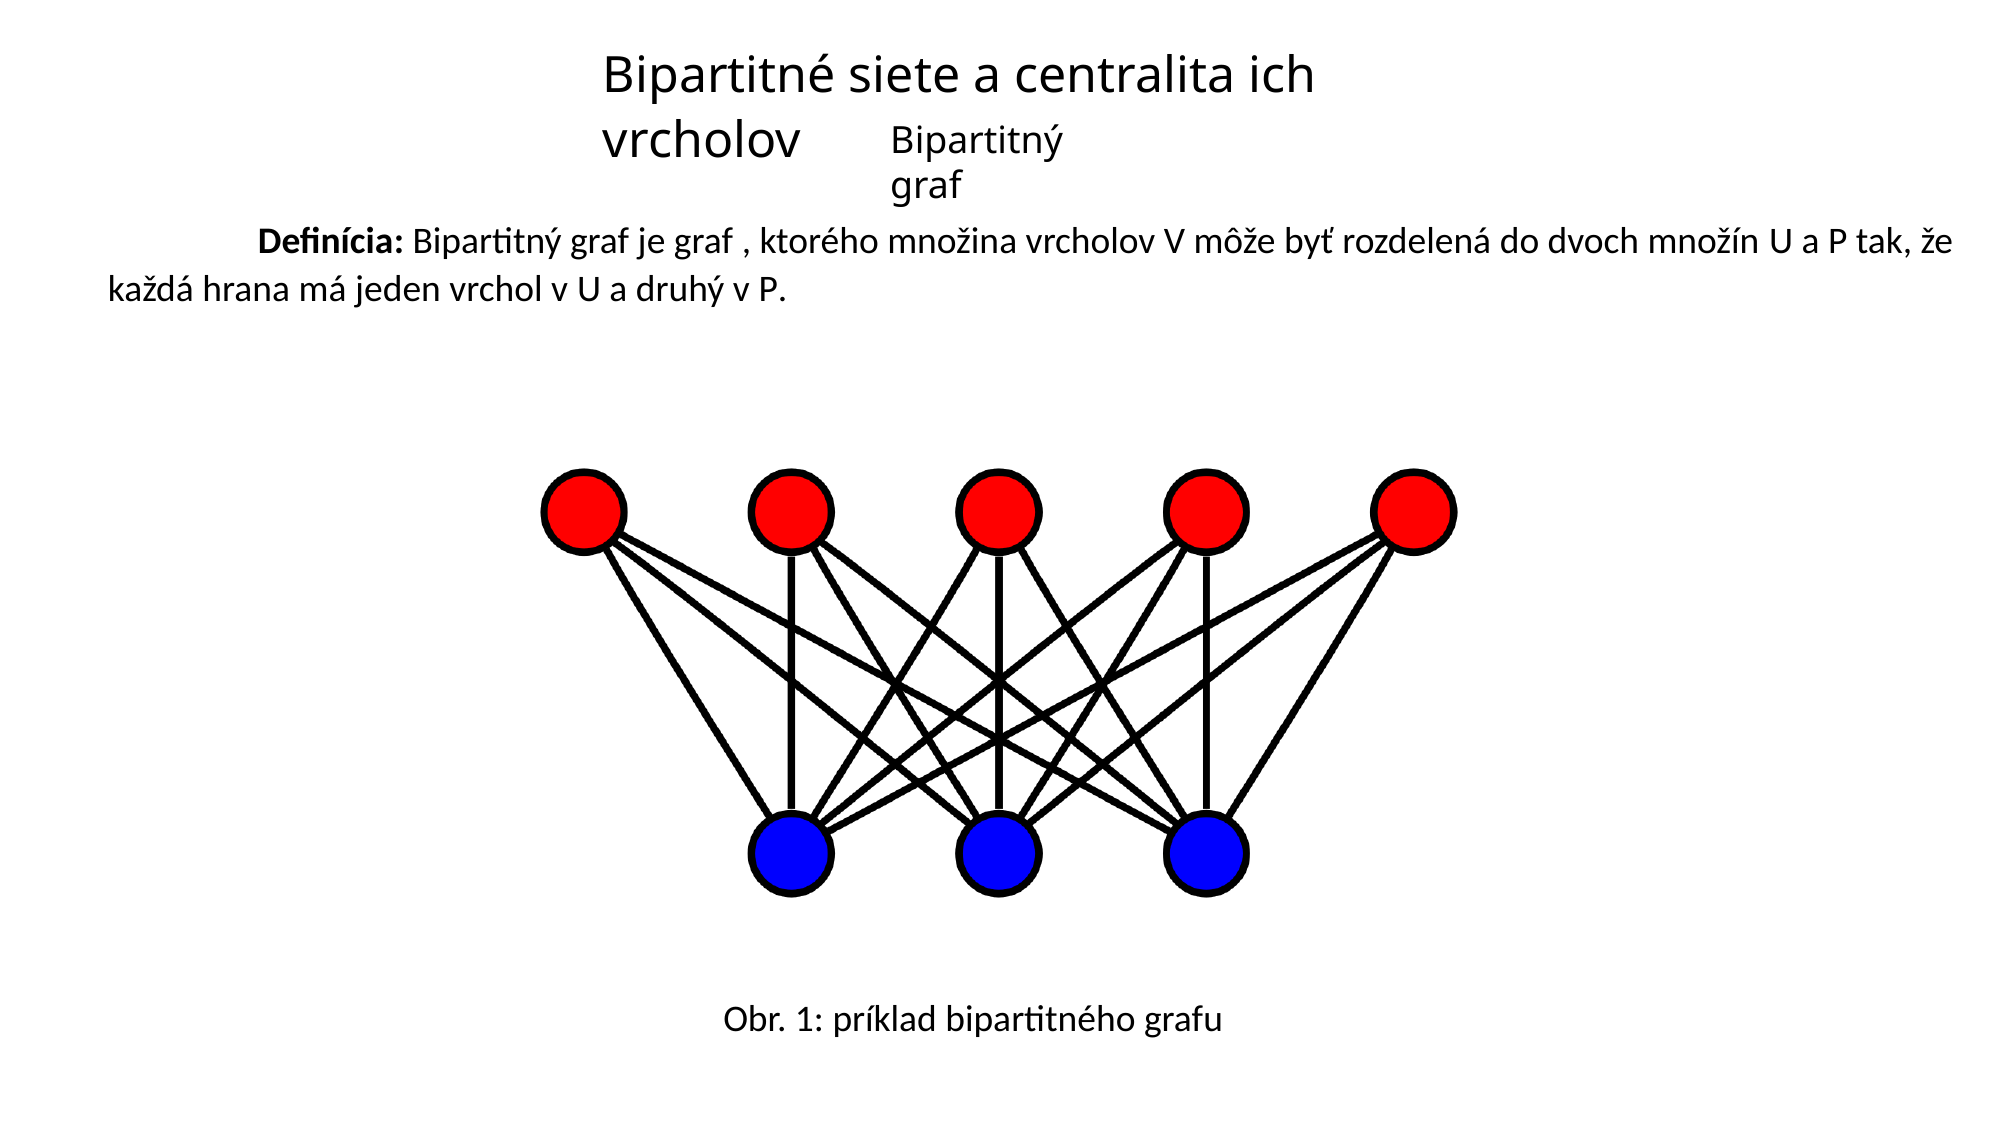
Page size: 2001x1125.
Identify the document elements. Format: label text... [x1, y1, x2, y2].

picture [516, 445, 1483, 920]
text_box Obr. 1: príklad bipartitného grafu [708, 986, 1292, 1046]
text_box Bipartitný graf [875, 108, 1125, 214]
text_box Bipartitné siete a centralita ich vrcholov [588, 31, 1412, 175]
